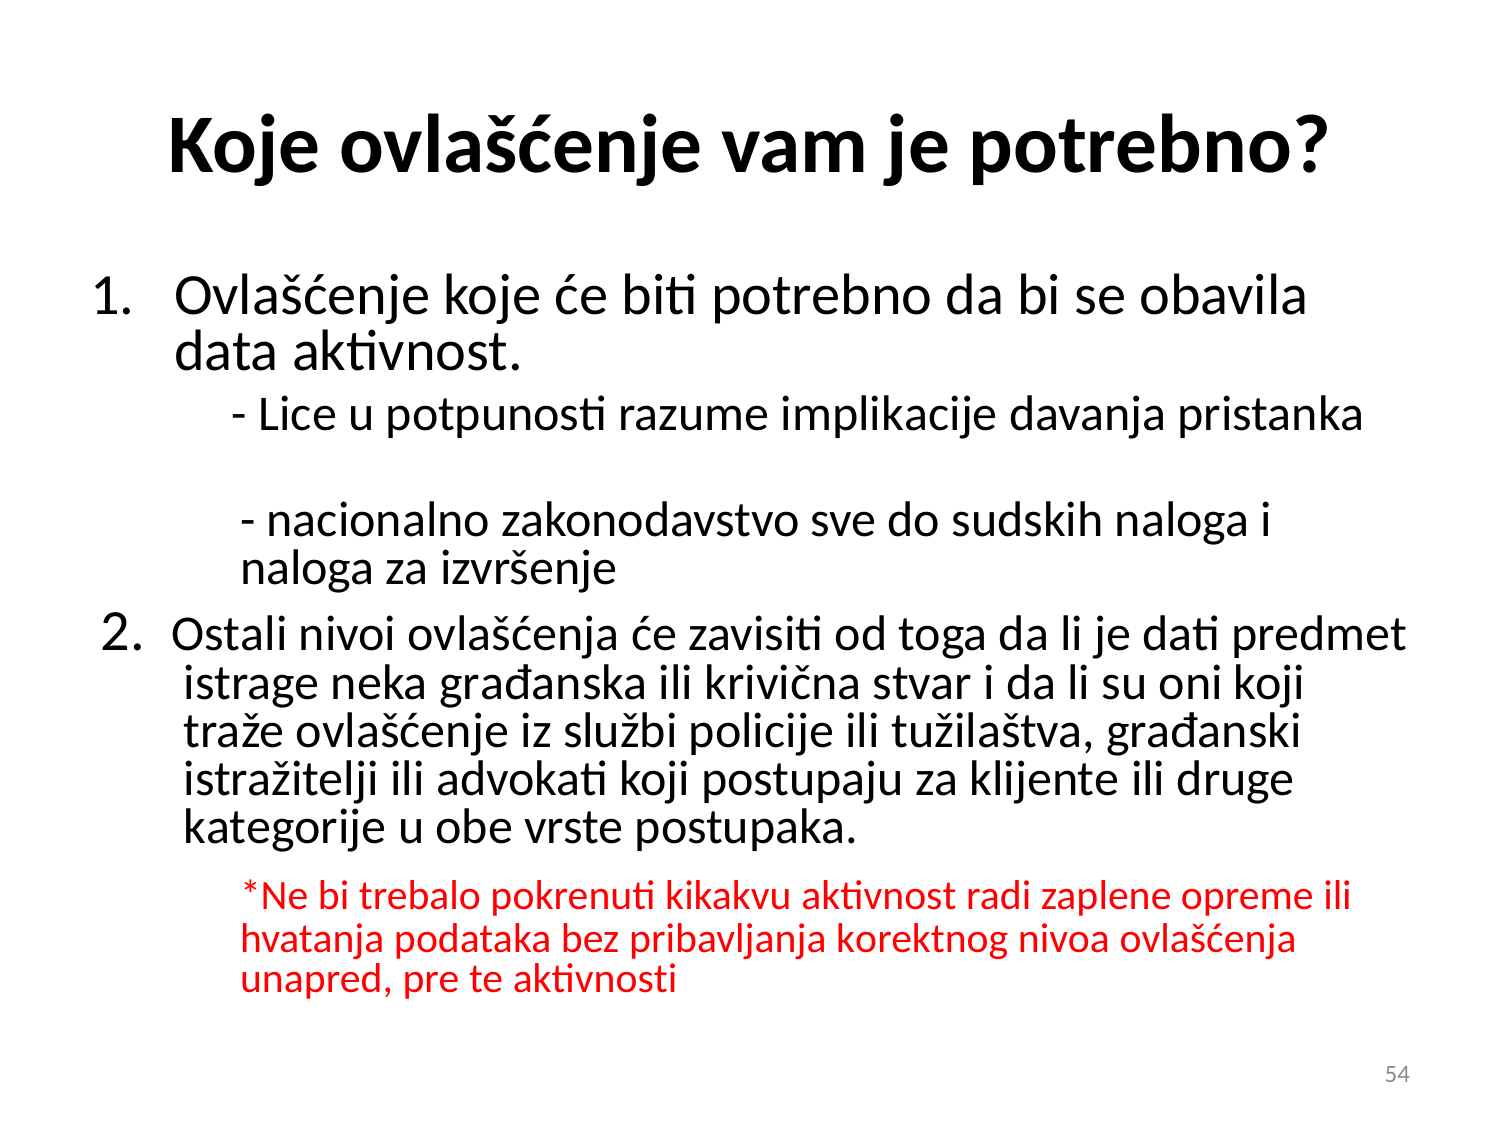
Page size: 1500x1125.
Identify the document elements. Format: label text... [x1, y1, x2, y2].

slide_number 54 [1074, 1043, 1425, 1103]
list Ovlašćenje koje će biti potrebno da bi se obavila data aktivnost. - Lice u potpunosti razume implikacije davanja pristanka - nacionalno zakonodavstvo sve do sudskih naloga i naloga za izvršenje 2. Ostali nivoi ovlašćenja će zavisiti od toga da li je dati predmet istrage neka građanska ili krivična stvar i da li su oni koji traže ovlašćenje iz službi policije ili tužilaštva, građanski istražitelji ili advokati koji postupaju za klijente ili druge kategorije u obe vrste postupaka. *Ne bi trebalo pokrenuti kikakvu aktivnost radi zaplene opreme ili hvatanja podataka bez pribavljanja korektnog nivoa ovlašćenja unapred, pre te aktivnosti [74, 262, 1426, 1043]
title Koje ovlašćenje vam je potrebno? [74, 44, 1426, 233]
